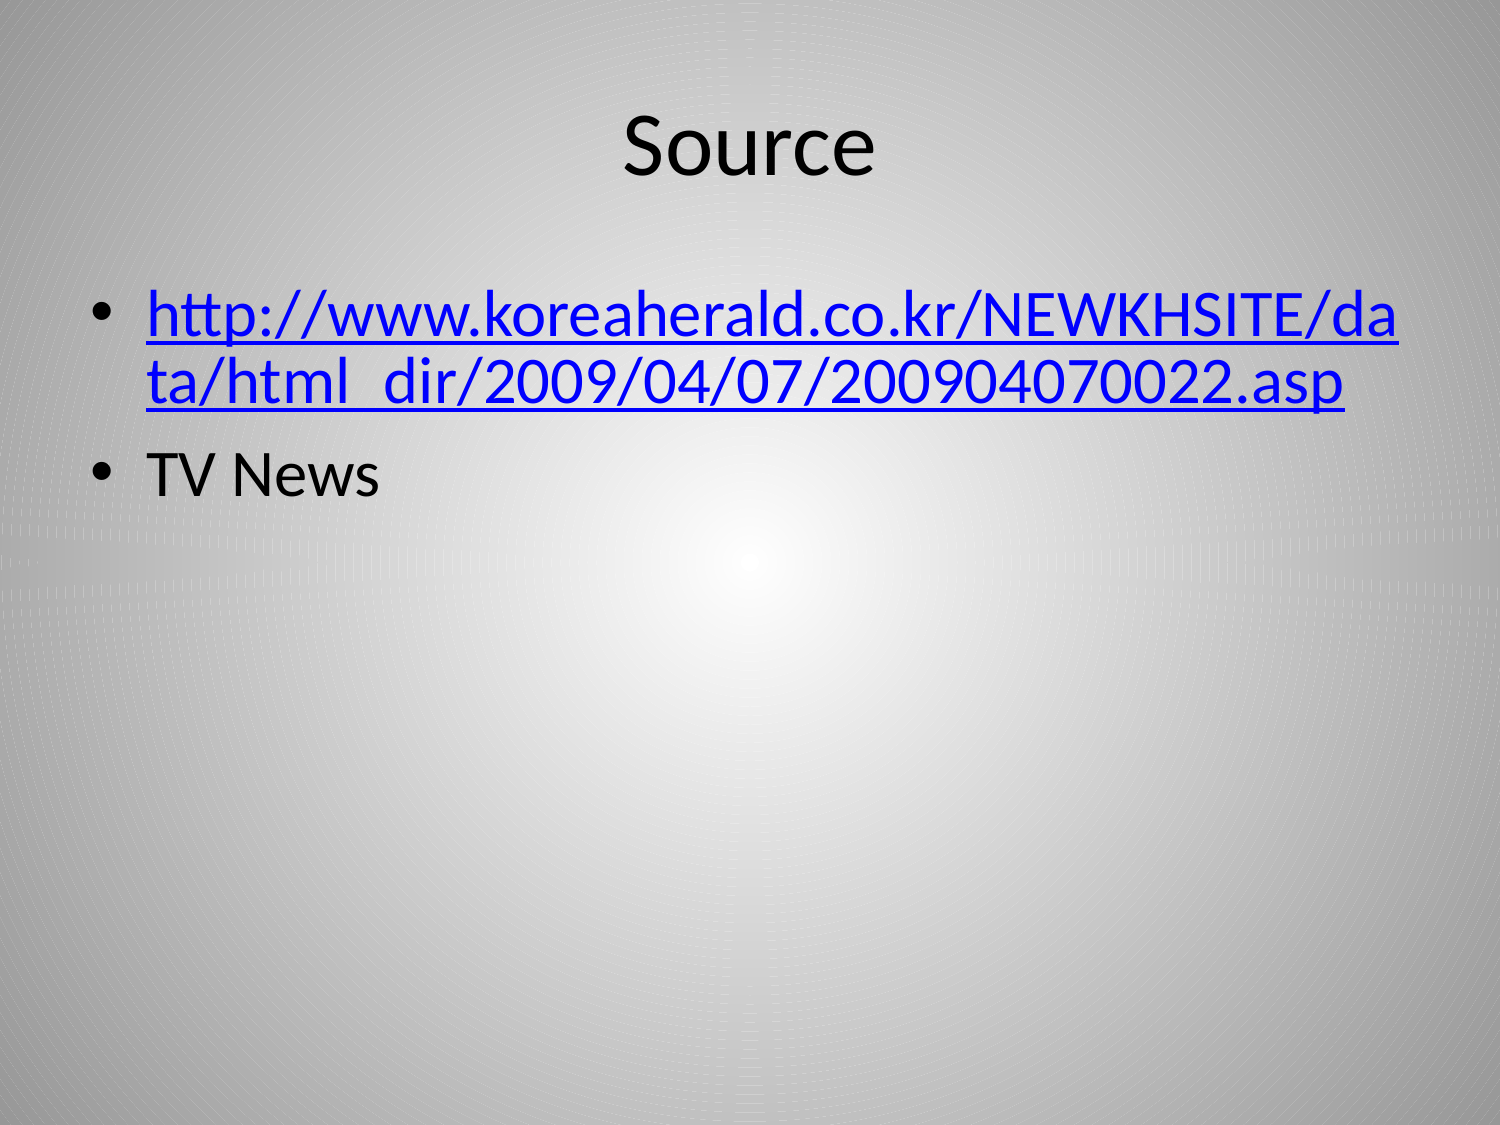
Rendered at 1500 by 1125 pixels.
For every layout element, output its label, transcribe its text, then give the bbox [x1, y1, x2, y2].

title Source [75, 45, 1425, 233]
list http://www.koreaherald.co.kr/NEWKHSITE/data/html_dir/2009/04/07/200904070022.asp TV News [75, 262, 1425, 1005]
